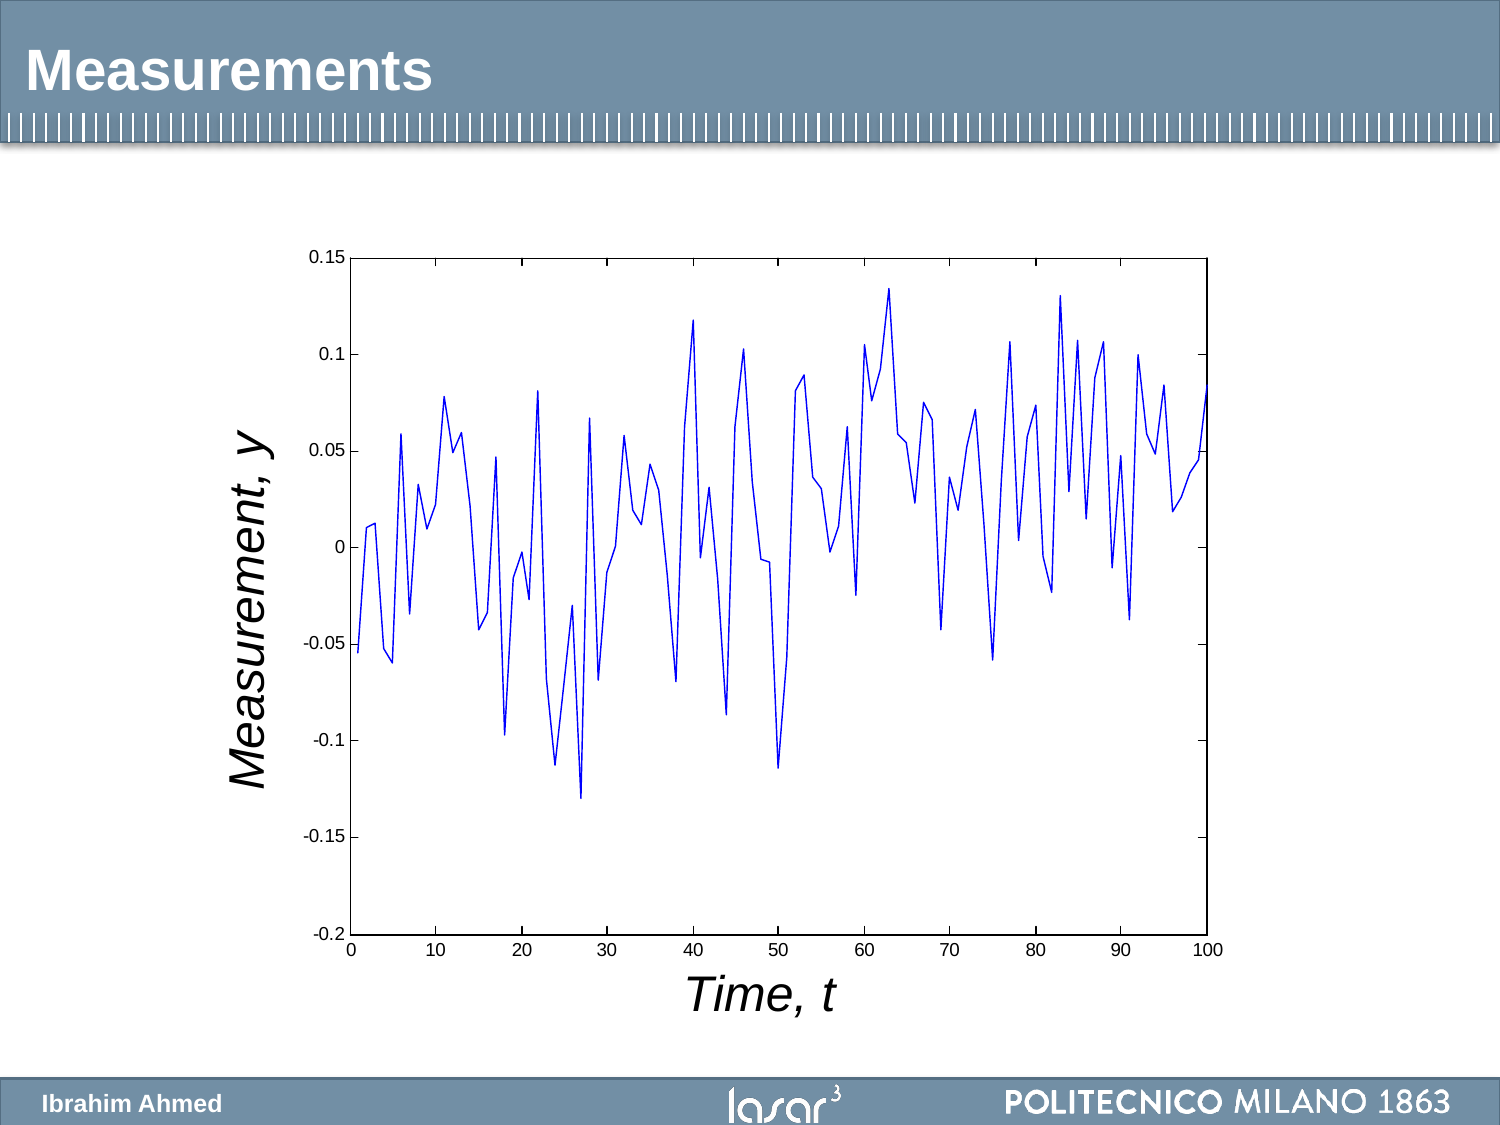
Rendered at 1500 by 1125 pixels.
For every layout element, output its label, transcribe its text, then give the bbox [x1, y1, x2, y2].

picture [729, 1084, 841, 1123]
title Measurements [25, 0, 1434, 143]
picture [0, 1074, 1500, 1125]
picture [206, 196, 1313, 1027]
